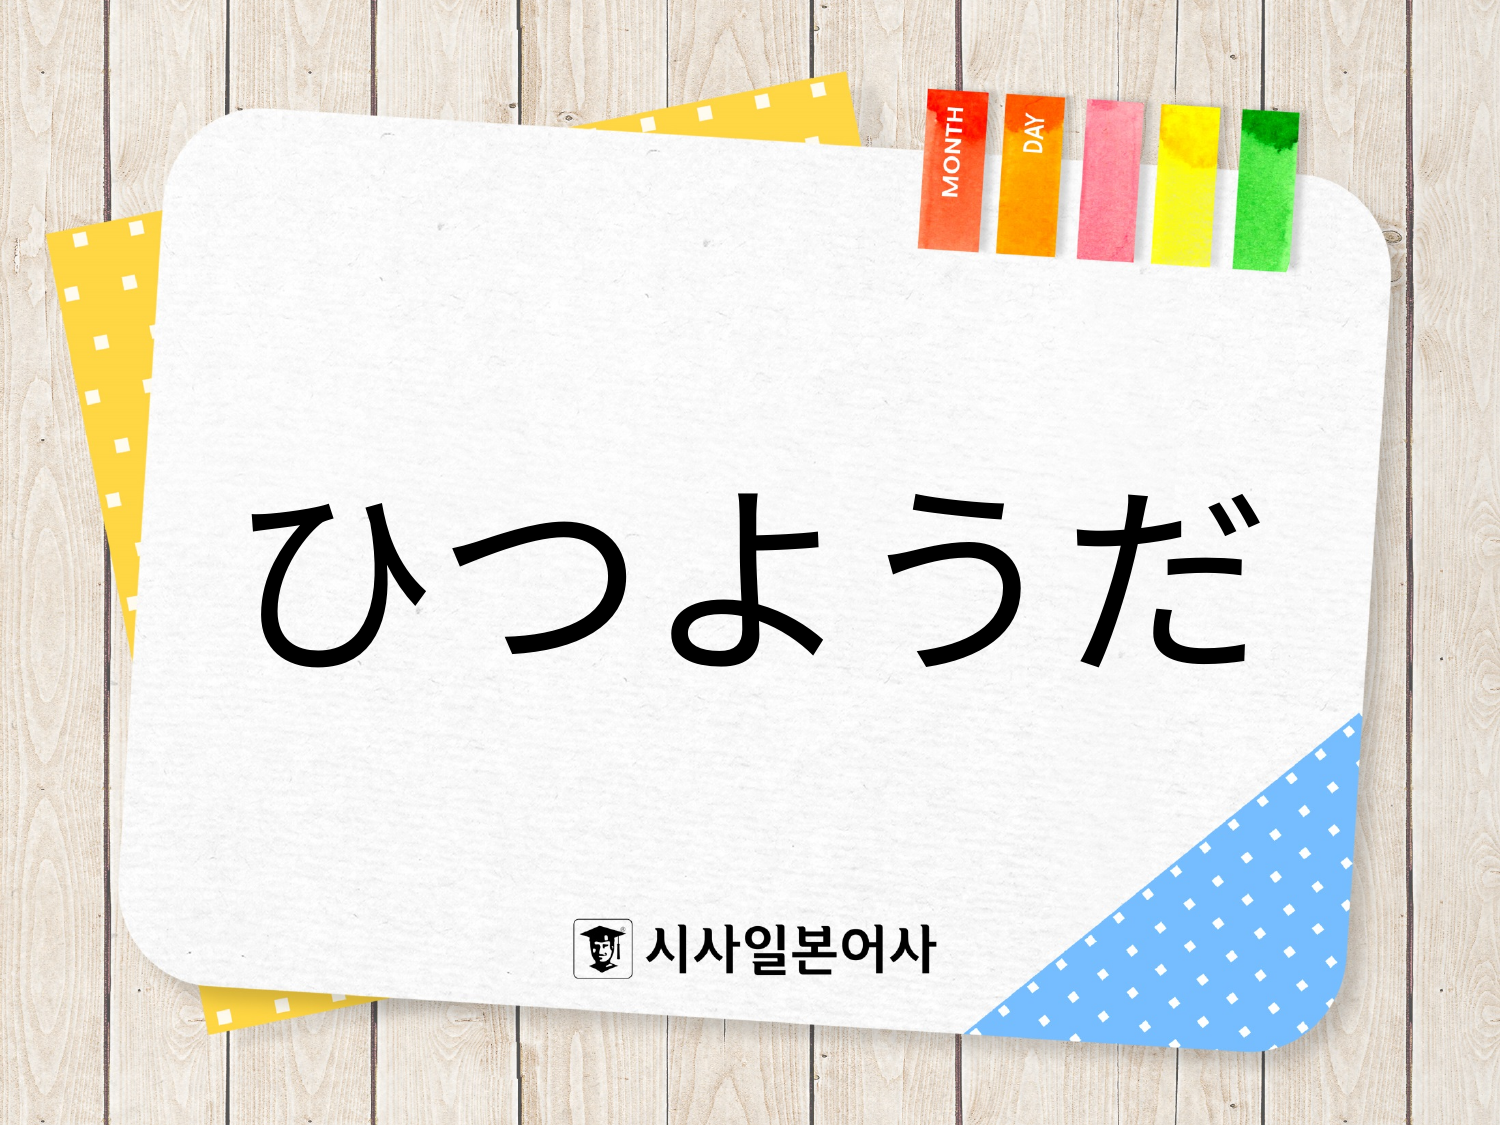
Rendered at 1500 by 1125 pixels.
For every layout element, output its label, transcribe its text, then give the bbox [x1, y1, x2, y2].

title ひつようだ [75, 338, 1425, 811]
picture [0, 0, 1500, 1125]
